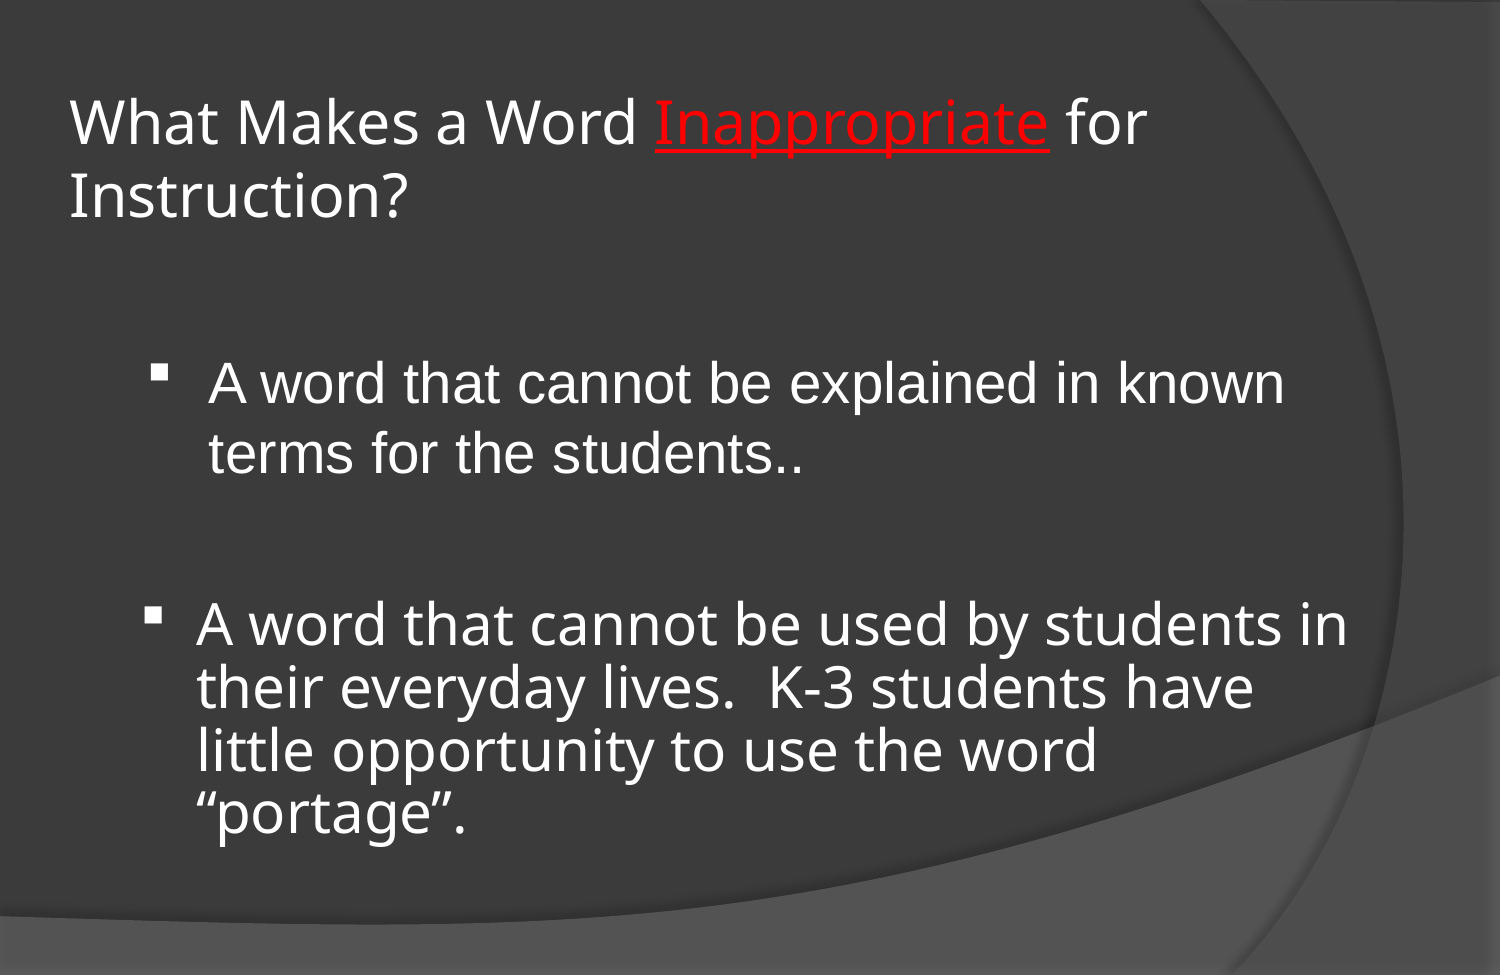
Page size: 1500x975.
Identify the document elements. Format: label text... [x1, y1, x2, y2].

title What Makes a Word Inappropriate for Instruction? [62, 74, 1451, 238]
list A word that cannot be explained in known terms for the students.. [124, 337, 1363, 587]
text_box A word that cannot be used by students in their everyday lives. K-3 students have little opportunity to use the word “portage”. [124, 587, 1400, 863]
